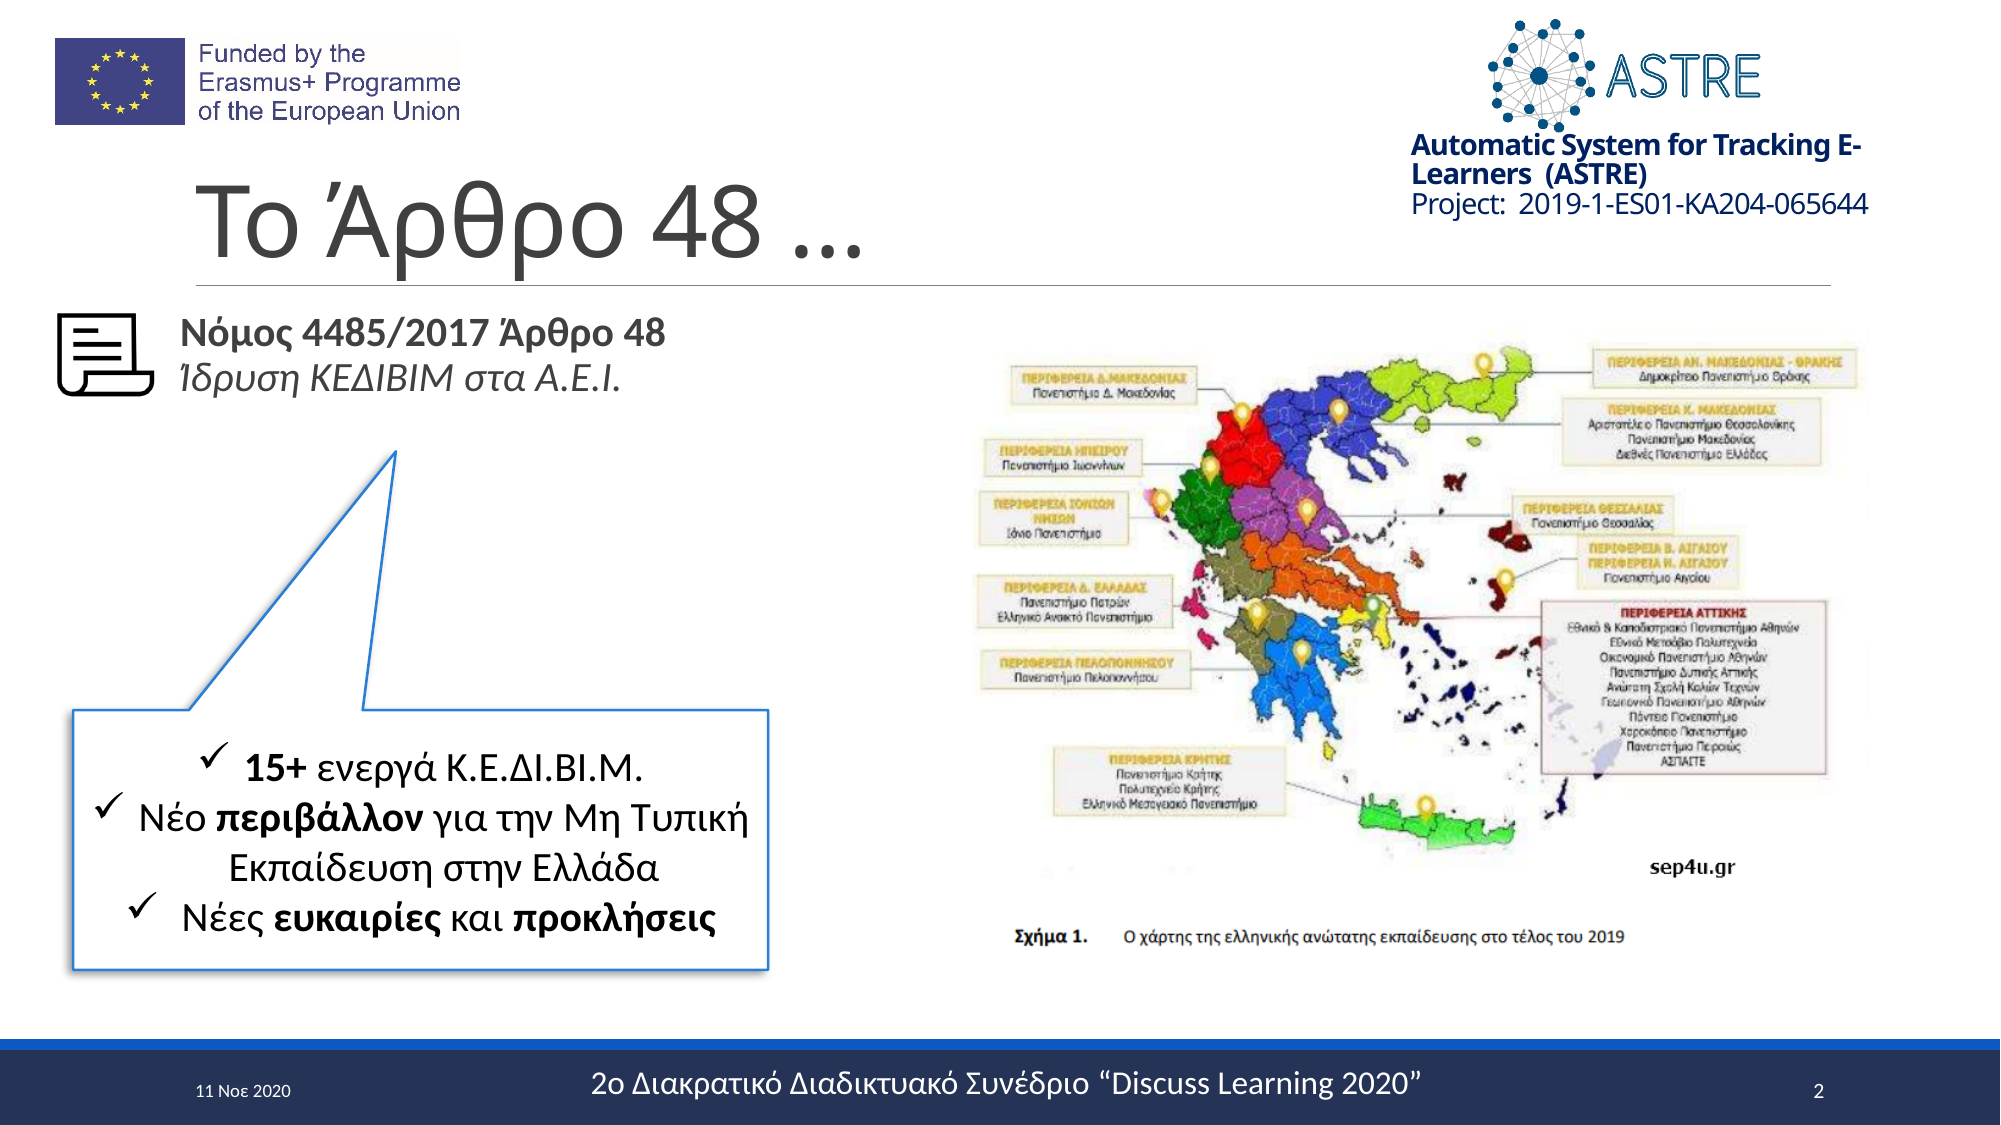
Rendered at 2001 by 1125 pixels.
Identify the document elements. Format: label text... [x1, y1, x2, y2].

picture [1465, 7, 1783, 47]
picture [48, 297, 163, 412]
slide_number 11 Νοε 2020 [180, 1059, 586, 1120]
title Το Άρθρο 48 … [180, 47, 1830, 285]
picture [971, 323, 1875, 951]
text_box 15+ ενεργά Κ.Ε.ΔΙ.ΒΙ.Μ. Νέο περιβάλλον για την Μη Τυπική Εκπαίδευση στην Ελλάδα Νέες ευκαιρίες και προκλήσεις [71, 450, 770, 972]
picture [55, 38, 460, 125]
list Νόμος 4485/2017 Άρθρο 48 Ίδρυση ΚΕΔΙΒΙΜ στα Α.Ε.Ι. [180, 302, 1000, 445]
slide_number 2 [1624, 1059, 1840, 1120]
